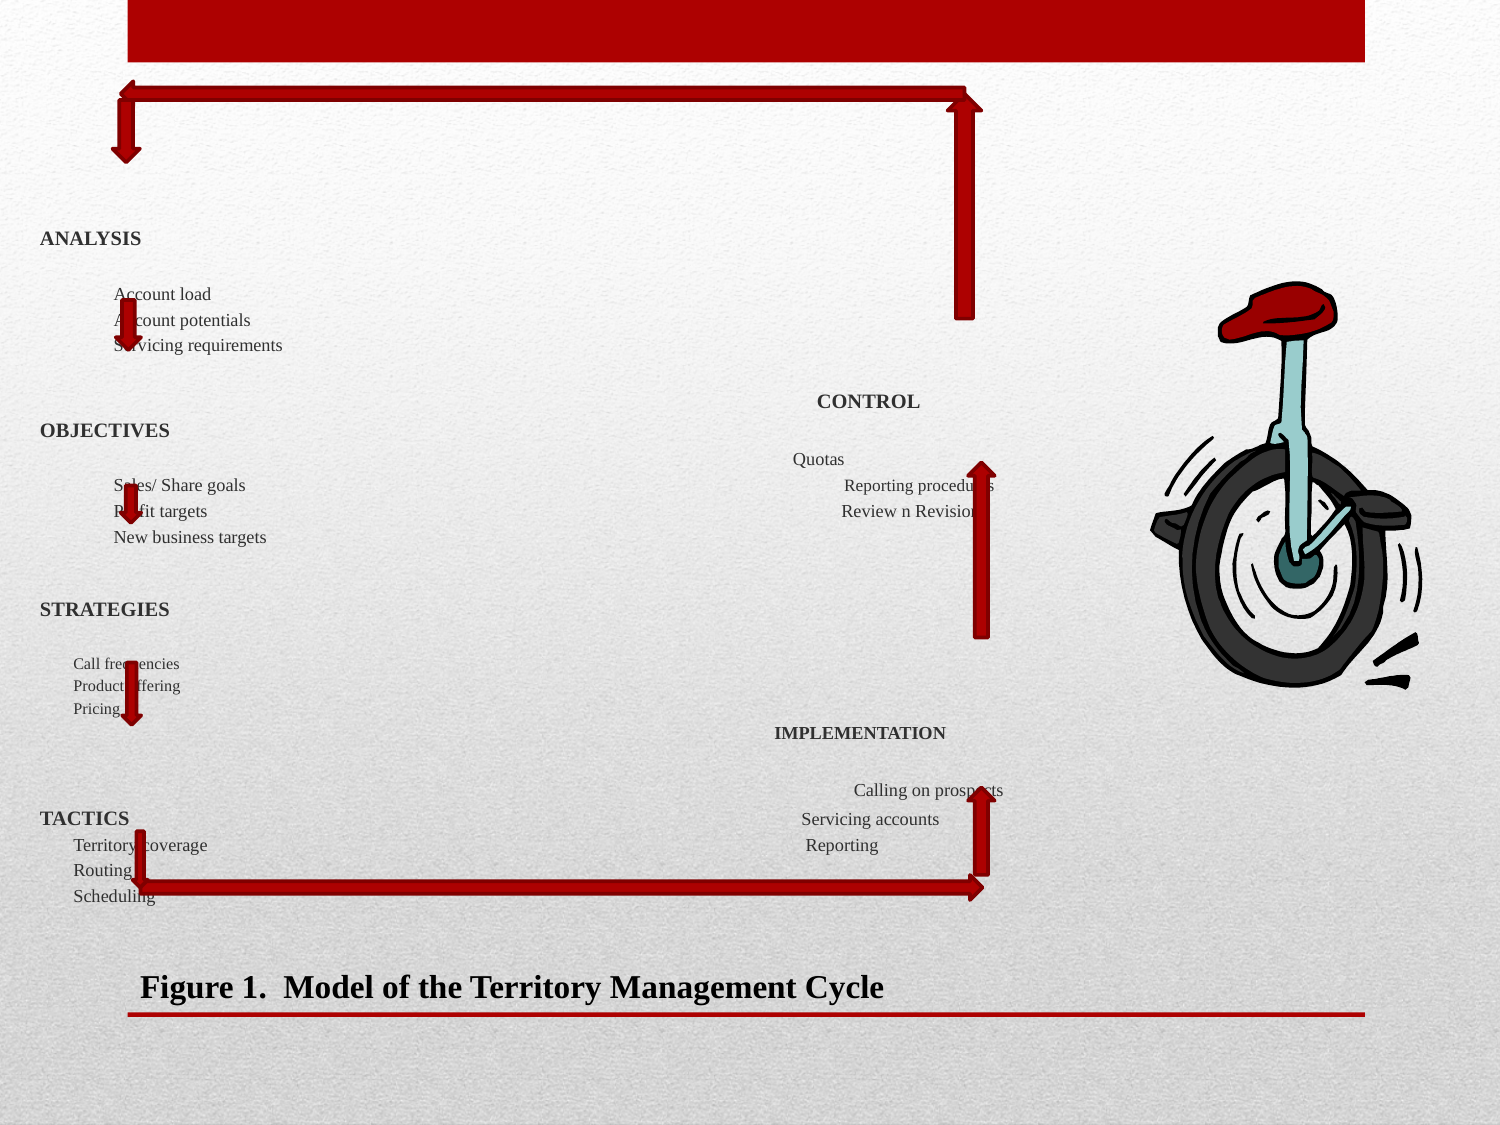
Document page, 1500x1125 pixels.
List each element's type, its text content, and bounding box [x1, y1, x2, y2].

text_box [966, 786, 997, 877]
text_box [945, 93, 984, 321]
text_box [138, 873, 984, 902]
text_box [118, 483, 143, 525]
text_box [113, 298, 143, 352]
text_box [130, 829, 150, 890]
text_box [110, 98, 142, 164]
text_box [966, 461, 997, 640]
list ANALYSIS Account load Account potentials Servicing requirements CONTROL OBJECTIVES Quotas Sales/ Share goals Reporting procedures Profit targets Review n Revisions New business targets STRATEGIES Call frequencies Product offering Pricing IMPLEMENTATION Calling on prospects TACTICS Servicing accounts Territory coverage Reporting Routing Scheduling [24, 75, 1463, 938]
title Figure 1. Model of the Territory Management Cycle [125, 962, 1238, 1013]
picture [1149, 274, 1426, 695]
text_box [120, 660, 143, 727]
text_box [119, 79, 967, 107]
